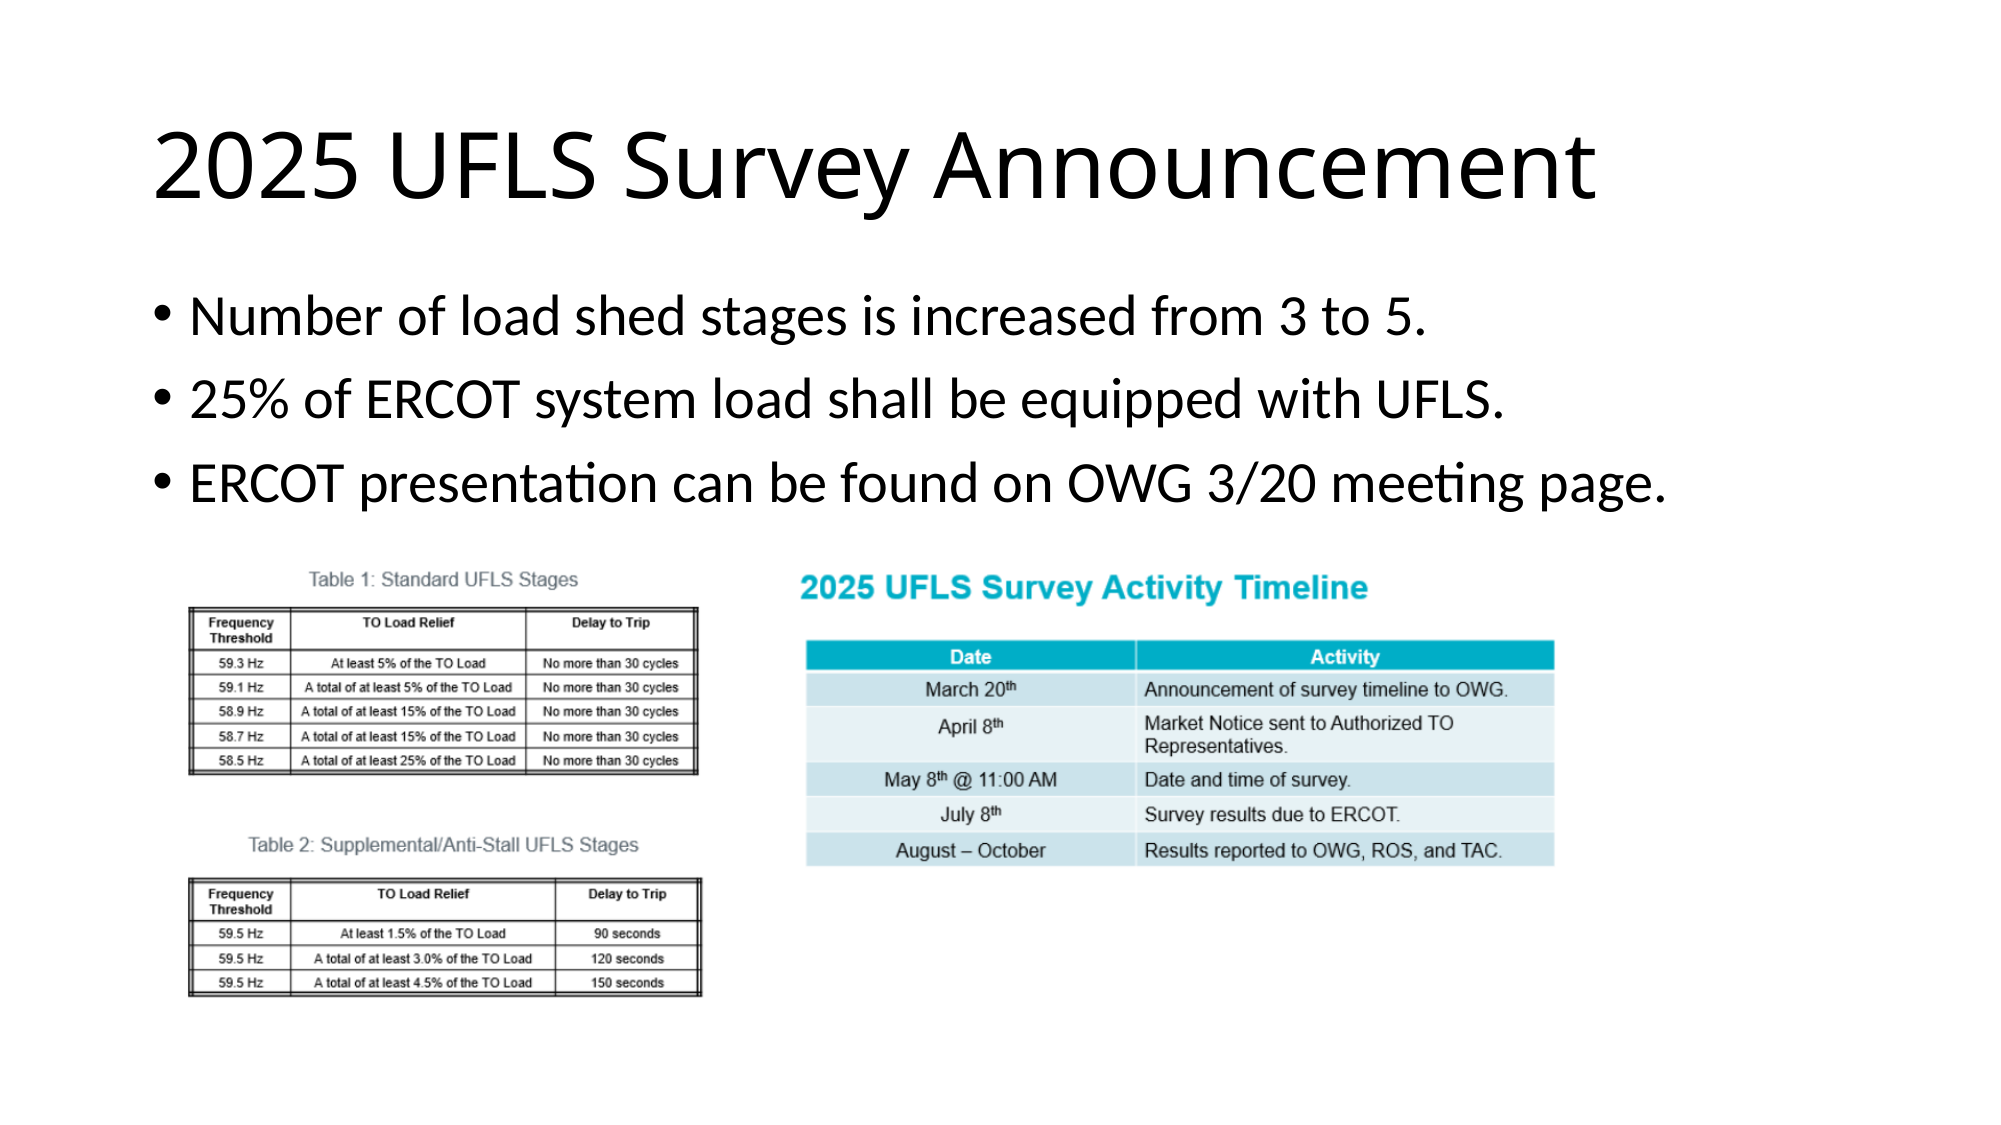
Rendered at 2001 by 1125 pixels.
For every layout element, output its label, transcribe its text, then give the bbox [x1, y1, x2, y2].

list Number of load shed stages is increased from 3 to 5. 25% of ERCOT system load shall be equipped with UFLS. ERCOT presentation can be found on OWG 3/20 meeting page. [137, 277, 1863, 1084]
picture [793, 565, 1577, 889]
title 2025 UFLS Survey Announcement [137, 59, 1863, 277]
picture [160, 540, 771, 1014]
